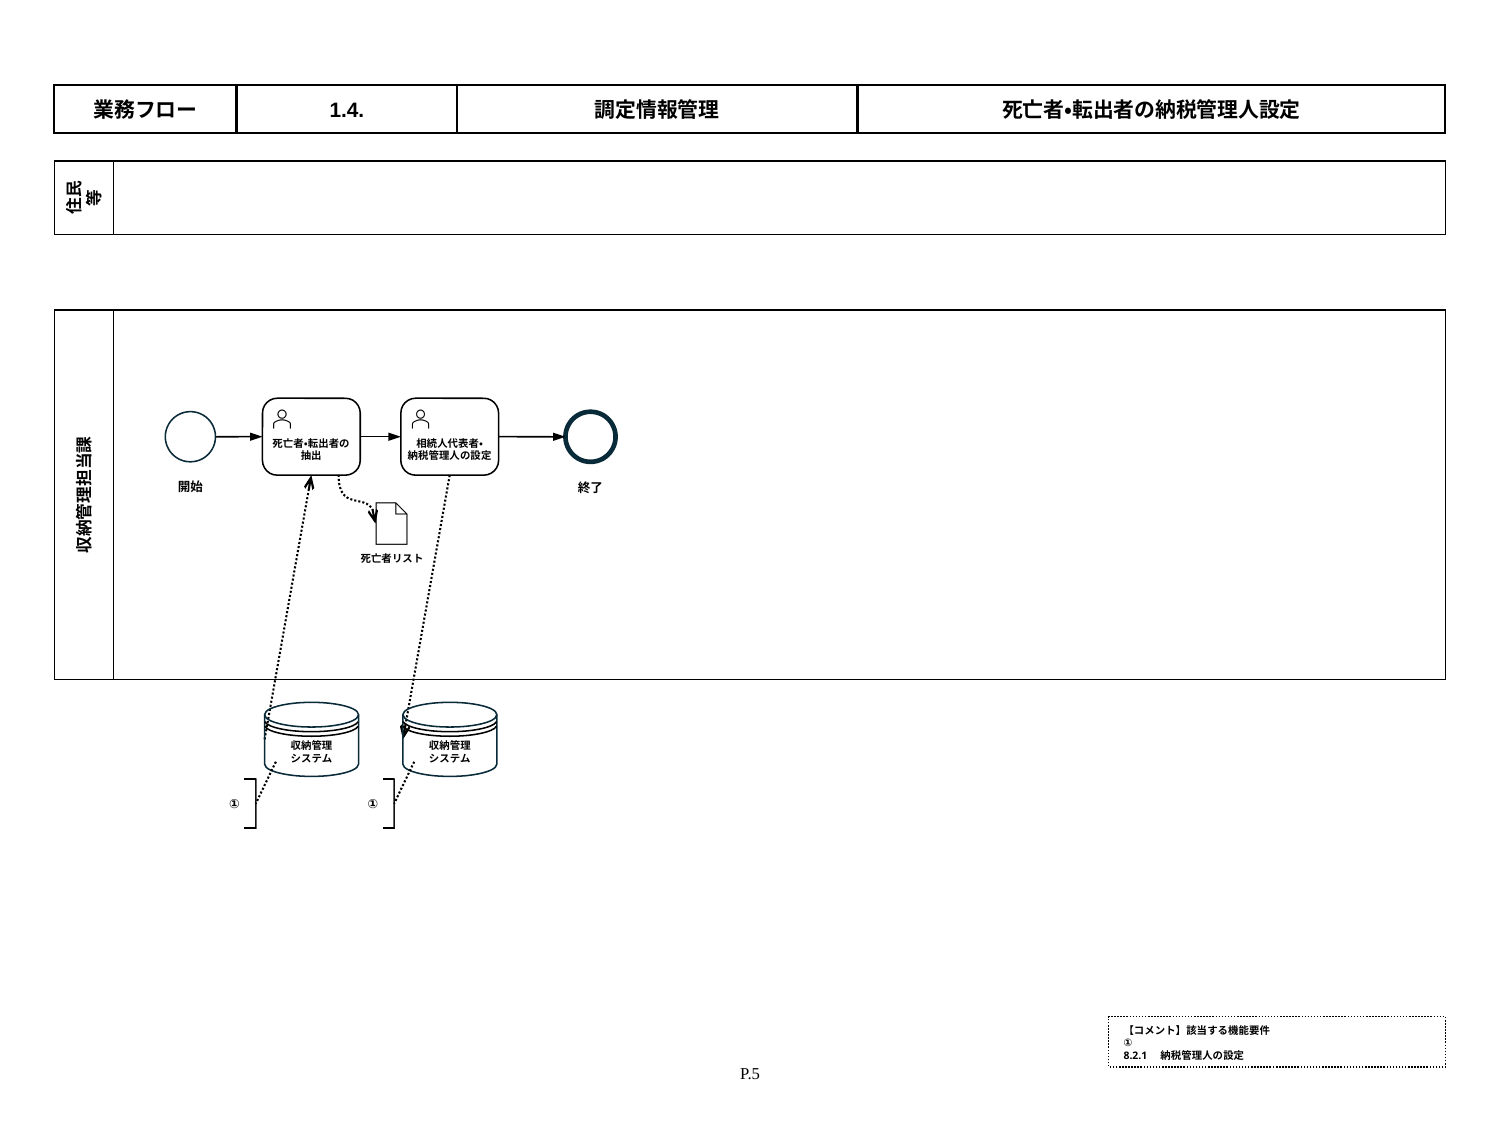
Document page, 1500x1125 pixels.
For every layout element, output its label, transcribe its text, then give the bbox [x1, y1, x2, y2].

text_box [263, 701, 360, 777]
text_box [53, 84, 1447, 134]
slide_number P.5 [581, 1042, 919, 1103]
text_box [400, 397, 500, 476]
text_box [53, 309, 1447, 681]
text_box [290, 761, 415, 829]
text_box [401, 701, 498, 777]
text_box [53, 160, 1447, 236]
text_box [261, 397, 361, 476]
text_box 【コメント】該当する機能要件 ① 8.2.1 納税管理人の設定 [1107, 1015, 1447, 1068]
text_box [337, 474, 444, 592]
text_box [151, 761, 277, 829]
